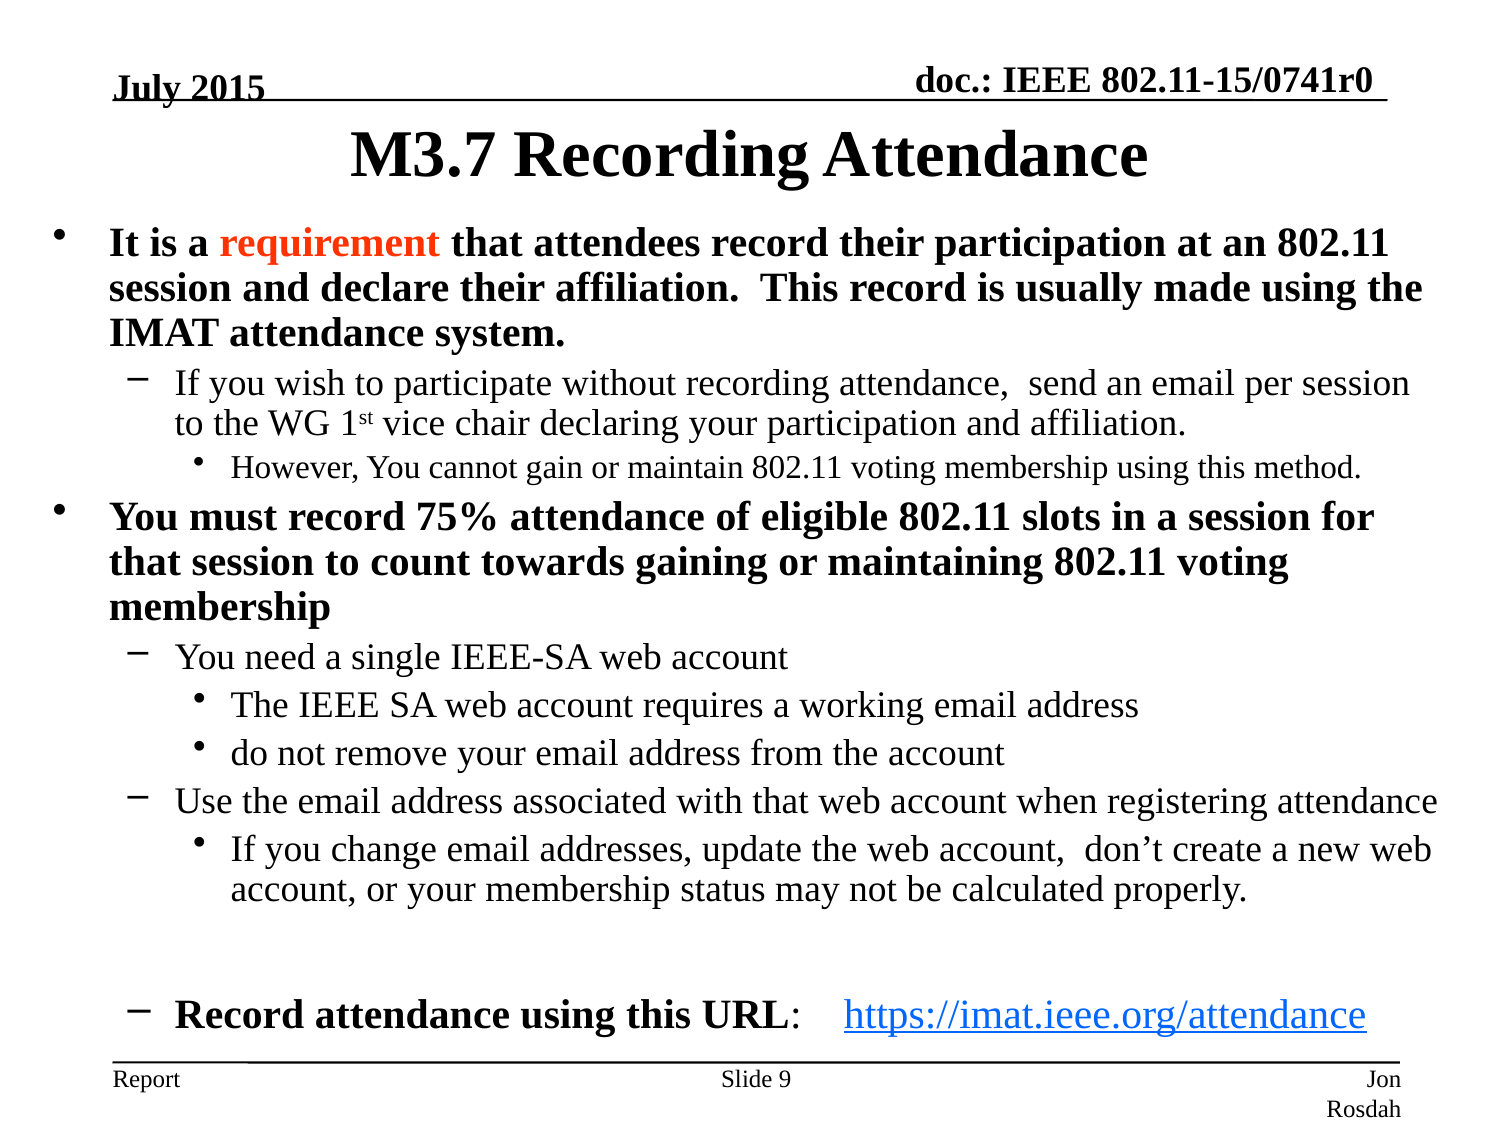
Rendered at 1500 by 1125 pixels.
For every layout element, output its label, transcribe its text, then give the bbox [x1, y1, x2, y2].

list It is a requirement that attendees record their participation at an 802.11 session and declare their affiliation. This record is usually made using the IMAT attendance system. If you wish to participate without recording attendance, send an email per session to the WG 1st vice chair declaring your participation and affiliation. However, You cannot gain or maintain 802.11 voting membership using this method. You must record 75% attendance of eligible 802.11 slots in a session for that session to count towards gaining or maintaining 802.11 voting membership You need a single IEEE-SA web account The IEEE SA web account requires a working email address do not remove your email address from the account Use the email address associated with that web account when registering attendance If you change email addresses, update the web account, don’t create a new web account, or your membership status may not be calculated properly. Record attendance using this URL: https://imat.ieee.org/attendance [37, 212, 1463, 1051]
title M3.7 Recording Attendance [112, 112, 1388, 188]
footer Jon Rosdahl (CSR) [1324, 1061, 1402, 1093]
slide_number Slide 9 [712, 1061, 800, 1093]
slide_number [112, 62, 361, 109]
